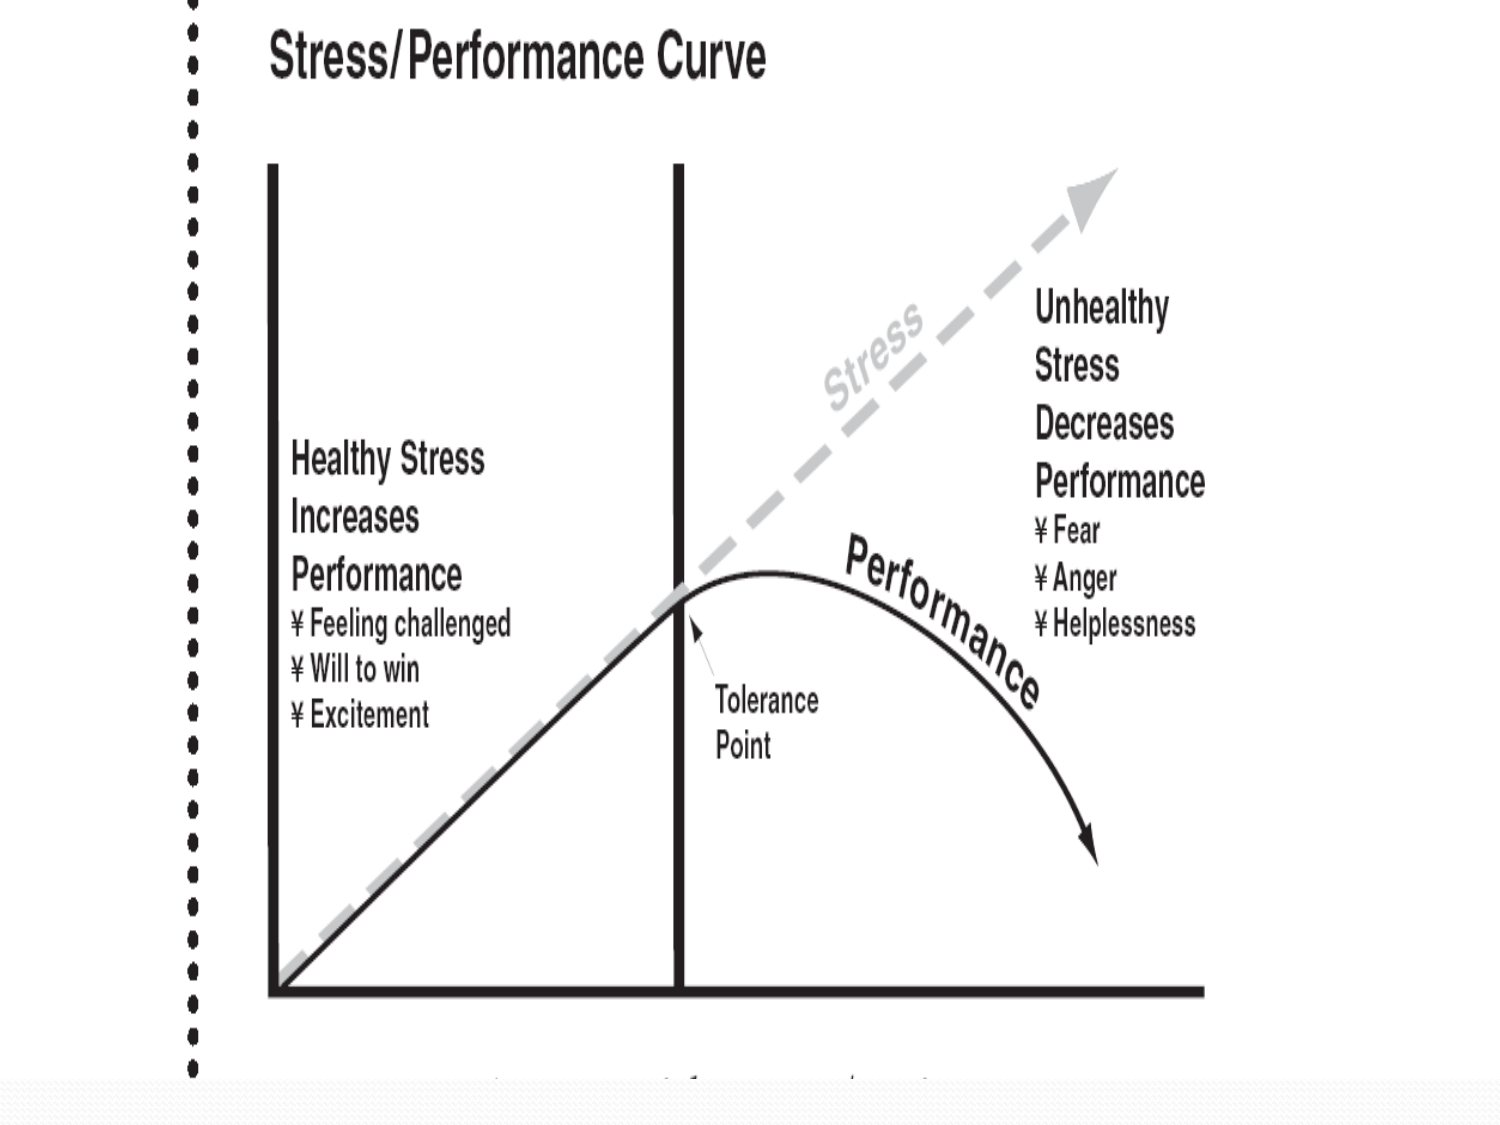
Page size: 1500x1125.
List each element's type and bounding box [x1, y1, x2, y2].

list [0, 0, 1500, 1079]
